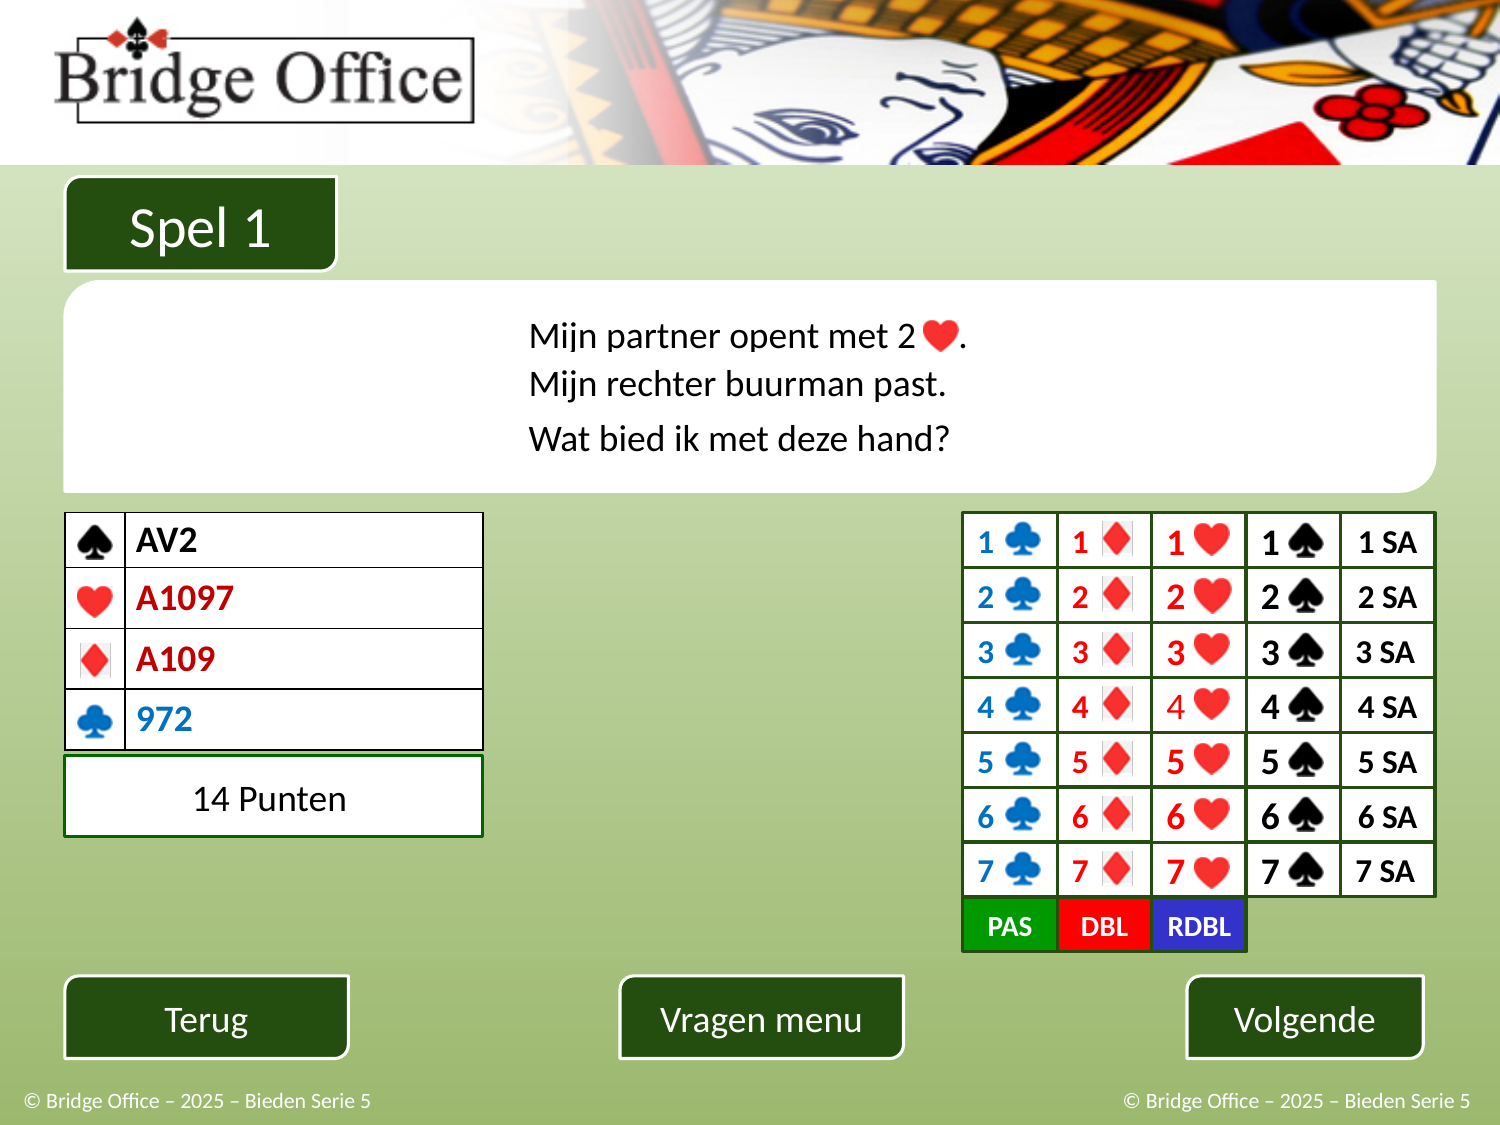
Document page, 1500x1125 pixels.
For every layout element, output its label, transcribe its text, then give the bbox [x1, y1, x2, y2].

picture [0, 0, 1500, 166]
text_box 7 [1150, 841, 1245, 898]
table_cell [66, 568, 124, 628]
picture [77, 524, 114, 561]
text_box © Bridge Office – 2025 – Bieden Serie 5 [1107, 1079, 1500, 1121]
picture [1099, 686, 1135, 723]
text_box 4 [1245, 676, 1339, 734]
picture [1288, 631, 1324, 668]
picture [77, 703, 114, 740]
picture [1193, 743, 1230, 776]
picture [1004, 686, 1041, 723]
text_box 3 [1245, 621, 1339, 676]
text_box 2 SA [1339, 569, 1437, 621]
text_box 5 [1248, 734, 1339, 786]
text_box Vragen menu [618, 974, 906, 1061]
text_box 5 [1153, 734, 1248, 786]
table_cell [66, 629, 124, 688]
text_box 1 [961, 511, 1059, 569]
table_cell 972 [126, 690, 482, 749]
picture [1004, 796, 1041, 833]
text_box 3 [1150, 621, 1245, 676]
text_box Terug [63, 974, 350, 1061]
text_box Mijn rechter buurman past. [513, 352, 987, 406]
text_box 3 SA [1339, 621, 1437, 676]
picture [1004, 521, 1041, 558]
table_header [66, 513, 124, 567]
text_box 5 [961, 734, 1059, 786]
picture [1193, 857, 1230, 890]
picture [1099, 631, 1135, 668]
picture [1004, 851, 1041, 887]
table_cell A1097 [126, 568, 482, 628]
text_box RDBL [1153, 898, 1248, 953]
picture [1193, 688, 1230, 721]
text_box 1 [1245, 511, 1342, 569]
picture [1099, 741, 1135, 778]
picture [1193, 523, 1230, 556]
picture [77, 585, 114, 618]
picture [1288, 796, 1324, 832]
text_box 5 [1059, 734, 1153, 786]
picture [1099, 576, 1135, 613]
picture [1288, 741, 1324, 778]
picture [1193, 798, 1230, 830]
text_box 7 [961, 841, 1056, 896]
text_box 6 SA [1339, 786, 1437, 844]
text_box Spel 1 [63, 179, 339, 273]
picture [1004, 741, 1041, 778]
text_box 2 [1245, 569, 1339, 621]
text_box 6 [1245, 786, 1339, 841]
picture [922, 319, 959, 352]
picture [1193, 578, 1232, 614]
table_cell A109 [126, 629, 482, 688]
text_box 7 SA [1339, 844, 1437, 898]
text_box DBL [1059, 898, 1153, 953]
text_box 4 [1150, 676, 1245, 734]
picture [1099, 796, 1135, 833]
text_box 2 [1153, 569, 1245, 621]
text_box Wat bied ik met deze hand? [513, 406, 987, 467]
text_box 2 [961, 569, 1056, 621]
table_cell [66, 690, 124, 749]
text_box 1 SA [1342, 511, 1437, 569]
text_box Volgende [1185, 974, 1425, 1061]
text_box 6 [1056, 786, 1150, 841]
picture [1288, 521, 1325, 558]
text_box 6 [961, 786, 1056, 841]
text_box 6 [1150, 786, 1245, 841]
picture [1004, 576, 1041, 613]
text_box PAS [961, 896, 1059, 953]
text_box 2 [1056, 569, 1153, 621]
picture [77, 643, 114, 679]
text_box 4 SA [1339, 676, 1437, 734]
text_box Mijn partner opent met 2 . [513, 303, 1022, 364]
picture [1099, 851, 1135, 887]
picture [1099, 521, 1135, 558]
text_box 1 [1153, 511, 1245, 569]
text_box 14 Punten [63, 754, 484, 838]
picture [1288, 851, 1324, 887]
text_box 4 [961, 676, 1059, 734]
text_box 5 SA [1339, 734, 1437, 786]
text_box 3 [1056, 621, 1150, 676]
text_box [63, 280, 1437, 493]
text_box 3 [961, 621, 1056, 676]
picture [1194, 633, 1230, 666]
picture [1004, 631, 1041, 668]
text_box 7 [1056, 841, 1150, 898]
table_header AV2 [126, 513, 482, 567]
picture [1288, 576, 1324, 613]
text_box 1 [1059, 511, 1153, 569]
text_box 4 [1059, 676, 1150, 734]
picture [1288, 686, 1324, 723]
text_box 7 [1245, 841, 1339, 898]
text_box © Bridge Office – 2025 – Bieden Serie 5 [8, 1079, 393, 1121]
